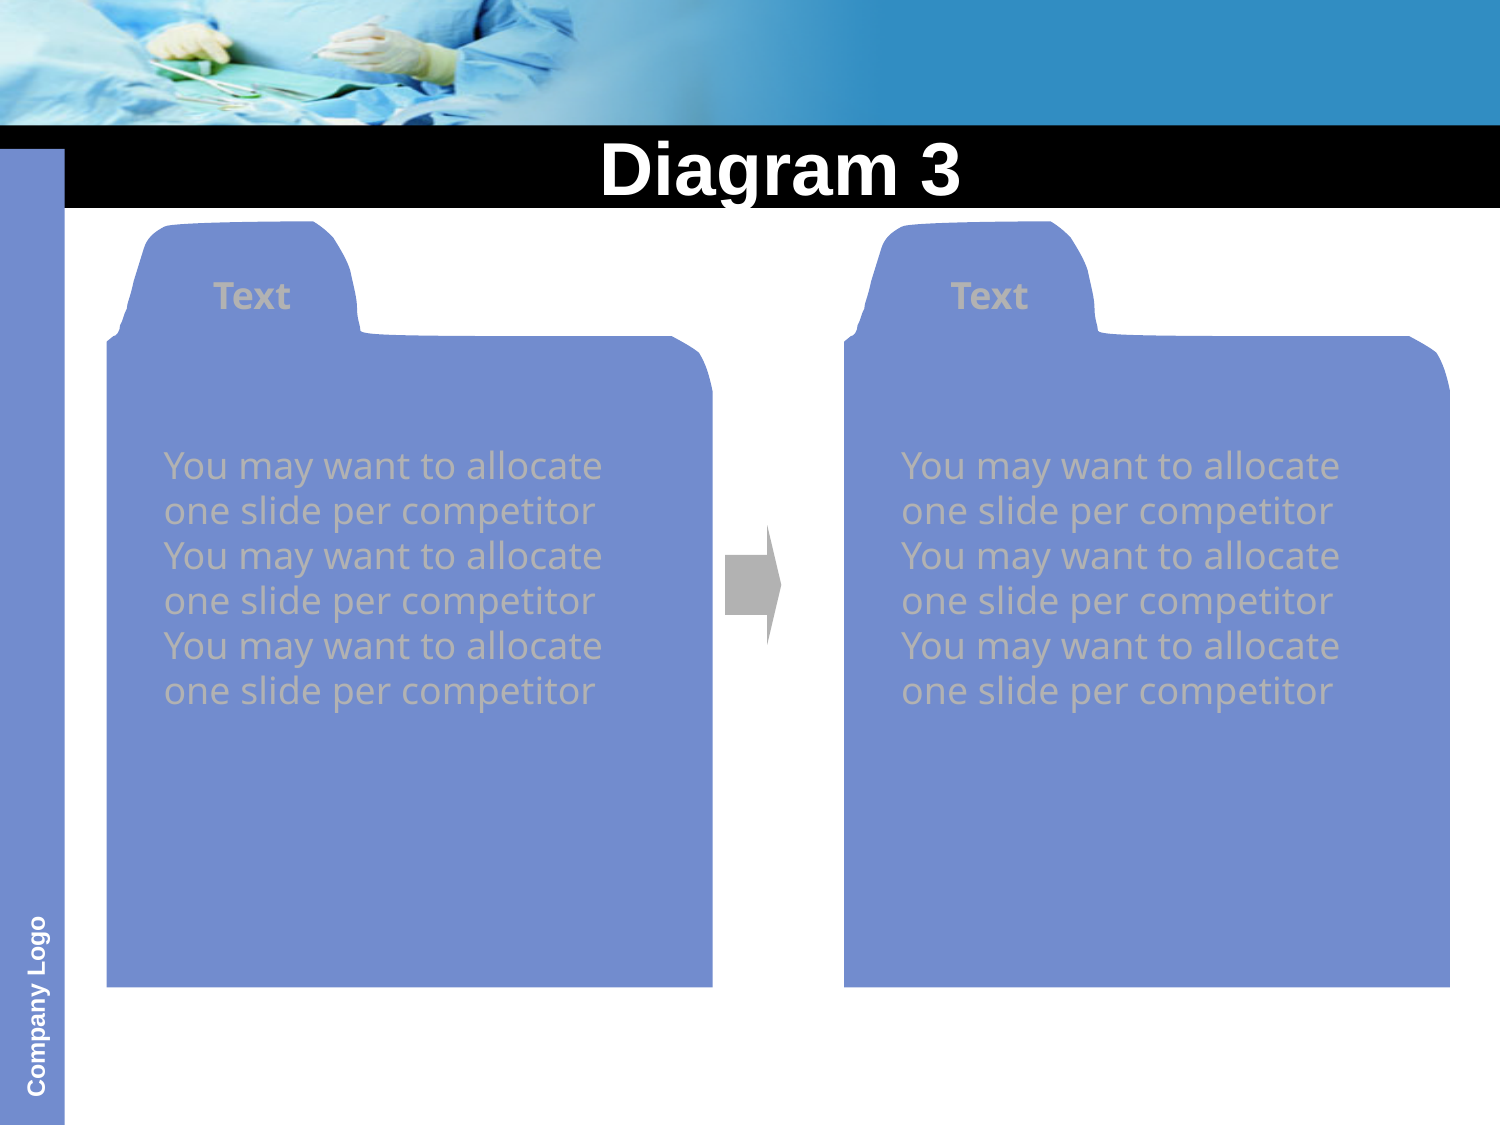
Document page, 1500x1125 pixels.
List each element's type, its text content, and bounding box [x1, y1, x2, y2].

text_box You may want to allocate one slide per competitor You may want to allocate one slide per competitor You may want to allocate one slide per competitor [148, 434, 627, 764]
text_box You may want to allocate one slide per competitor You may want to allocate one slide per competitor You may want to allocate one slide per competitor [886, 434, 1364, 764]
picture [0, 0, 1500, 125]
text_box [139, 221, 348, 264]
text_box [876, 221, 1086, 264]
text_box [844, 325, 1450, 988]
text_box [725, 525, 782, 645]
title Diagram 3 [62, 124, 1500, 206]
text_box Text [87, 264, 417, 325]
text_box Text [824, 264, 1155, 325]
text_box [106, 325, 713, 988]
